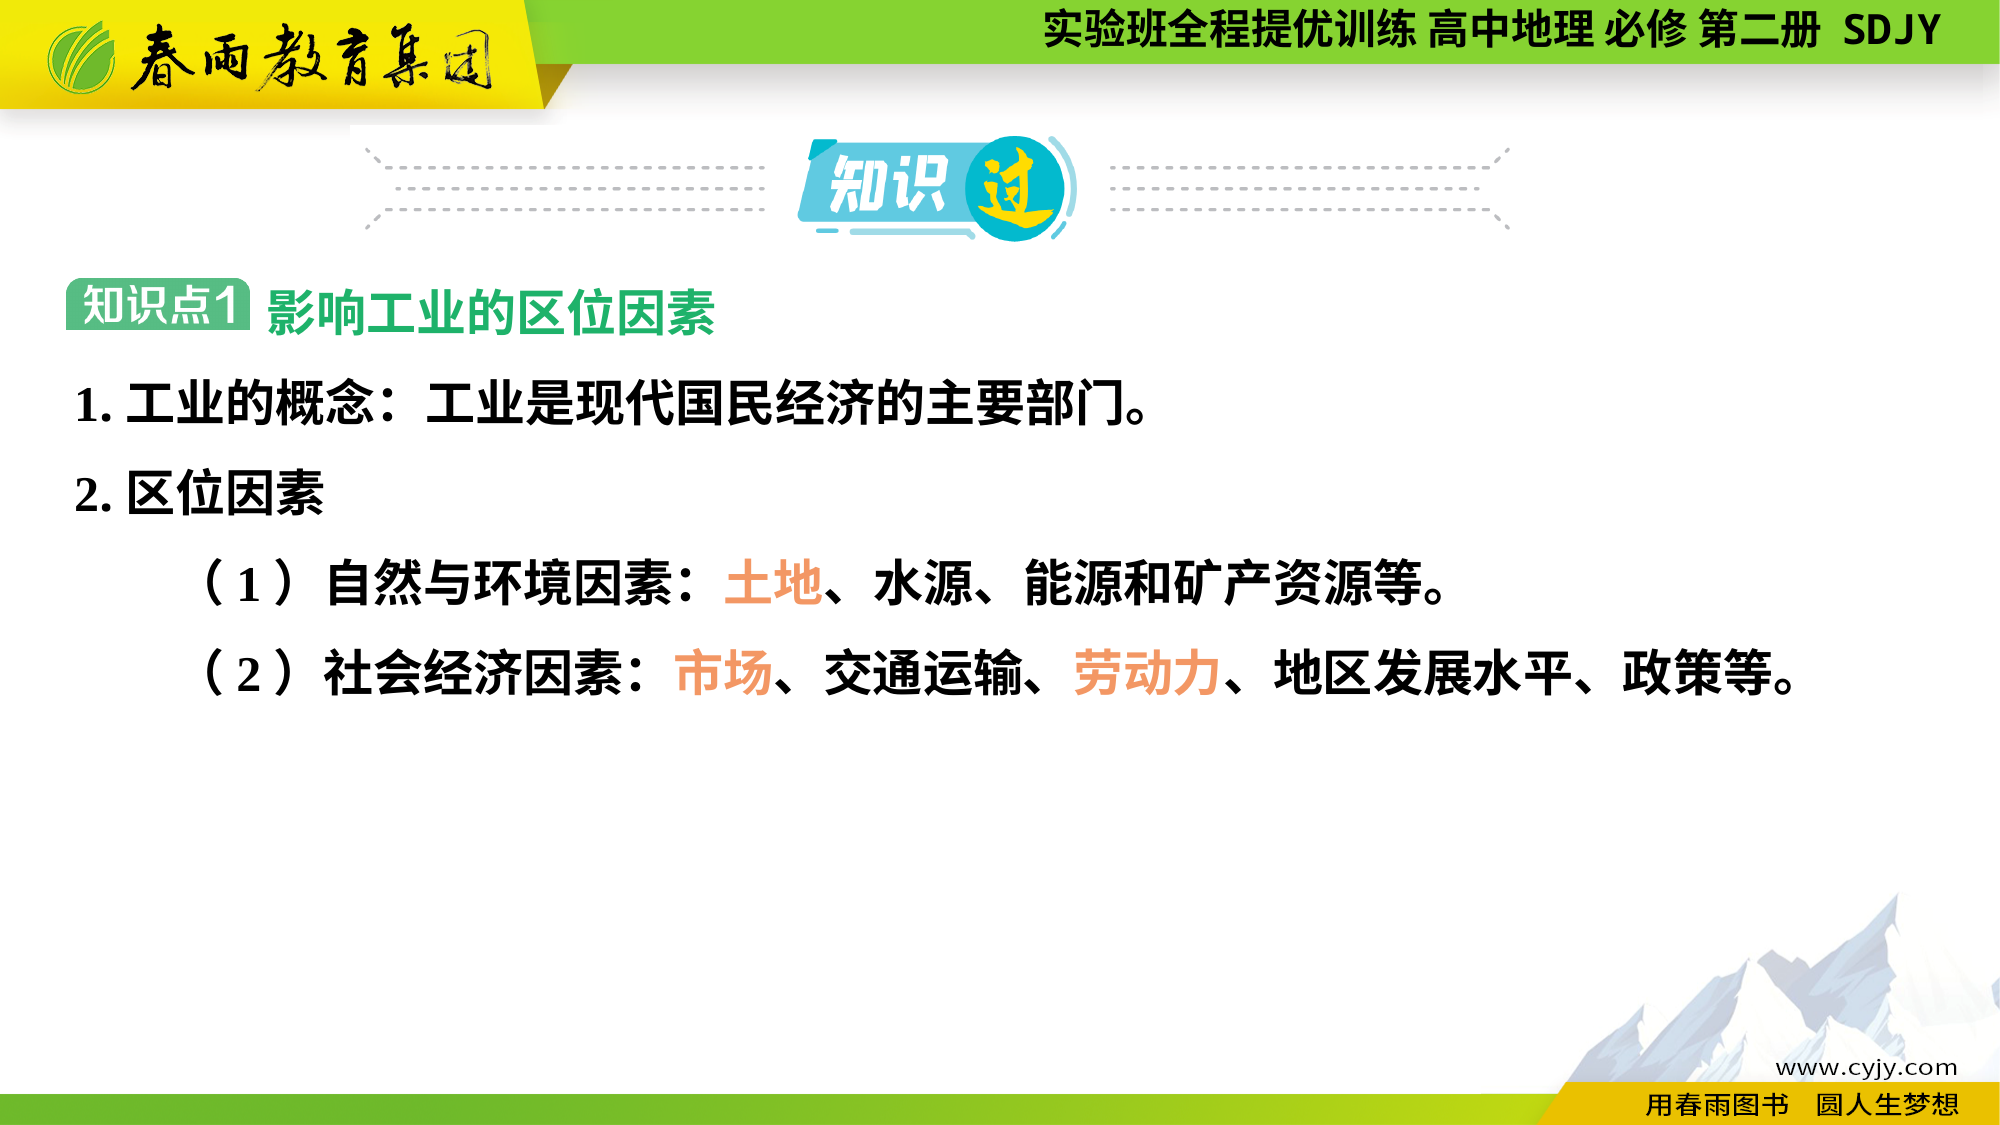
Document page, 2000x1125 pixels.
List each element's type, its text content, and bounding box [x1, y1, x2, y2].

list 影响工业的区位因素 1.工业的概念：工业是现代国民经济的主要部门。 2.区位因素 （1）自然与环境因素：土地、水源、能源和矿产资源等。 （2）社会经济因素：市场、交通运输、劳动力、地区发展水平、政策等。 [59, 243, 1944, 714]
picture [0, 0, 2000, 1125]
